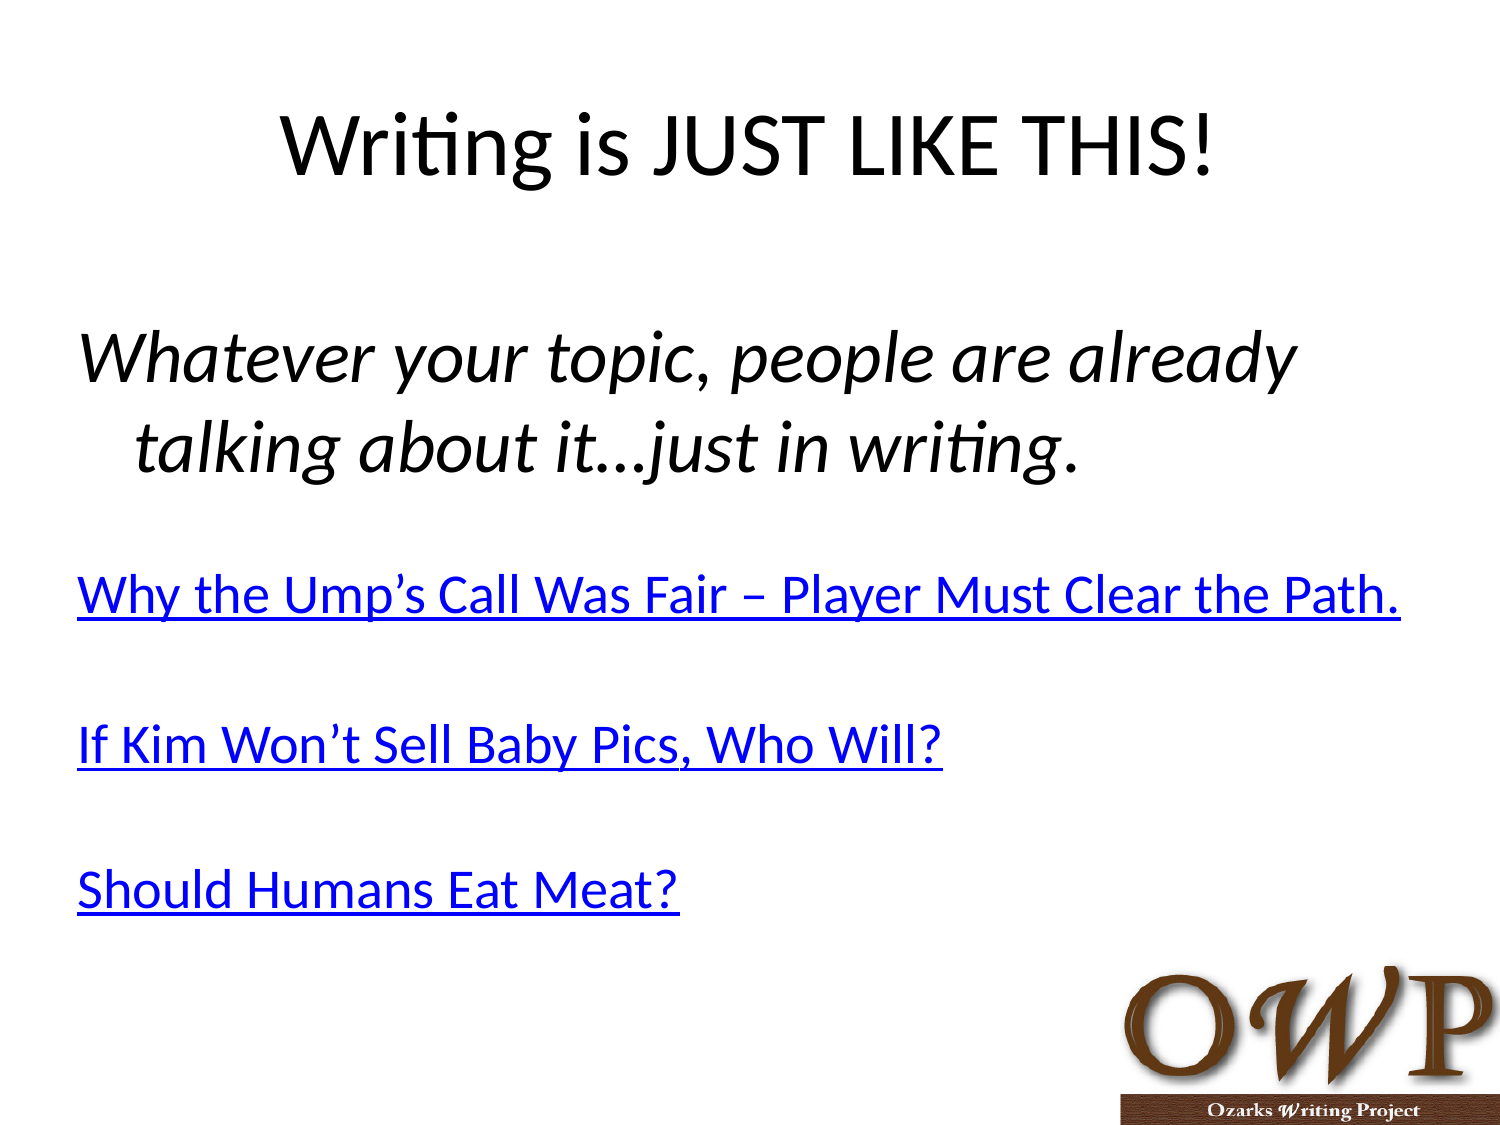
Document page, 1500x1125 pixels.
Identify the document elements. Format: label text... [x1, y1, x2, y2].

list Whatever your topic, people are already talking about it…just in writing. Why the Ump’s Call Was Fair – Player Must Clear the Path. If Kim Won’t Sell Baby Pics, Who Will? Should Humans Eat Meat? [62, 299, 1451, 1001]
picture [1120, 957, 1500, 1125]
title Writing is JUST LIKE THIS! [74, 44, 1426, 233]
